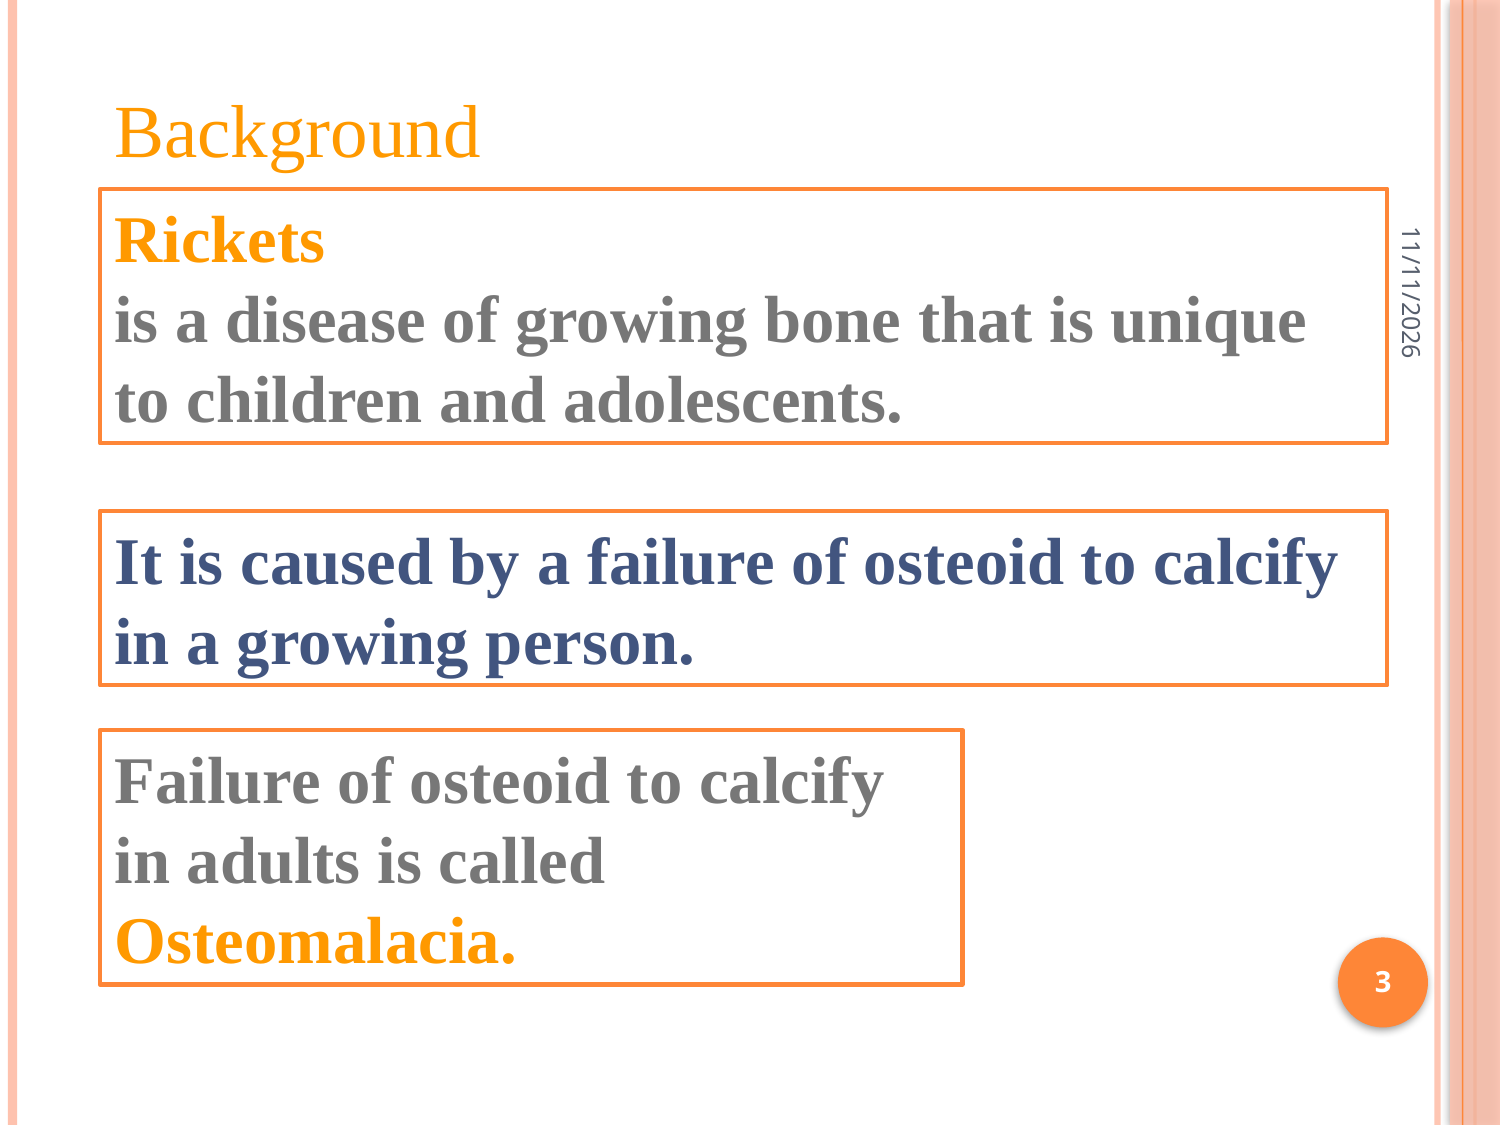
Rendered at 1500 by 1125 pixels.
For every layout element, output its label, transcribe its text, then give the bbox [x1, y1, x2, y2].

text_box Background [99, 74, 613, 180]
text_box It is caused by a failure of osteoid to calcify in a growing person. [98, 509, 1389, 687]
text_box Rickets is a disease of growing bone that is unique to children and adolescents. [98, 187, 1389, 445]
slide_number 3 [1333, 940, 1434, 1027]
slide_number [1378, 43, 1442, 374]
text_box Failure of osteoid to calcify in adults is called Osteomalacia. [98, 728, 965, 987]
